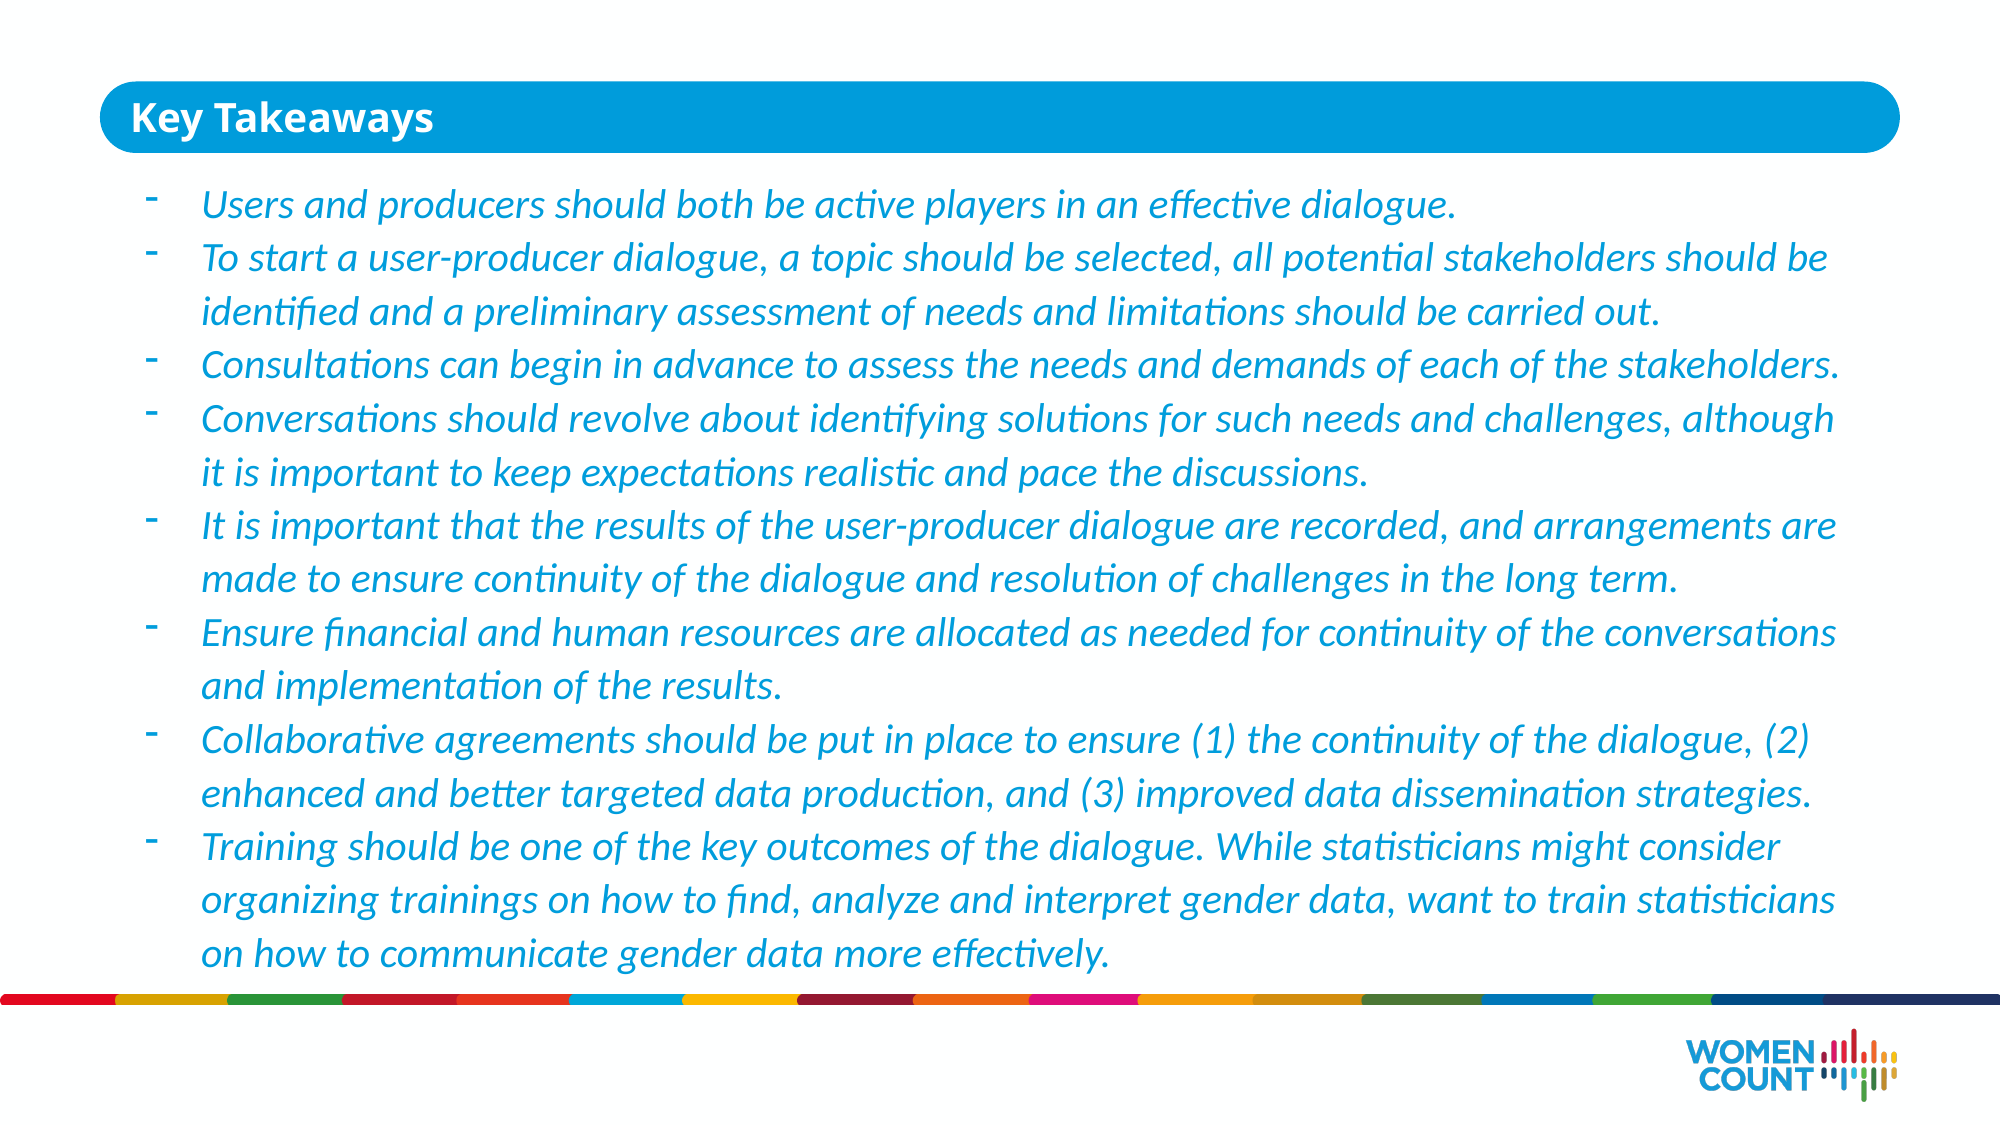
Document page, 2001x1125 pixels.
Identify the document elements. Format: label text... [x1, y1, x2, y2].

list Key Takeaways [130, 92, 1872, 142]
text_box Users and producers should both be active players in an effective dialogue. To start a user-producer dialogue, a topic should be selected, all potential stakeholders should be identified and a preliminary assessment of needs and limitations should be carried out. Consultations can begin in advance to assess the needs and demands of each of the stakeholders. Conversations should revolve about identifying solutions for such needs and challenges, although it is important to keep expectations realistic and pace the discussions. It is important that the results of the user-producer dialogue are recorded, and arrangements are made to ensure continuity of the dialogue and resolution of challenges in the long term. Ensure financial and human resources are allocated as needed for continuity of the conversations and implementation of the results. Collaborative agreements should be put in place to ensure (1) the continuity of the dialogue, (2) enhanced and better targeted data production, and (3) improved data dissemination strategies. Training should be one of the key outcomes of the dialogue. While statisticians might consider organizing trainings on how to find, analyze and interpret gender data, want to train statisticians on how to communicate gender data more effectively. [130, 165, 1872, 1091]
